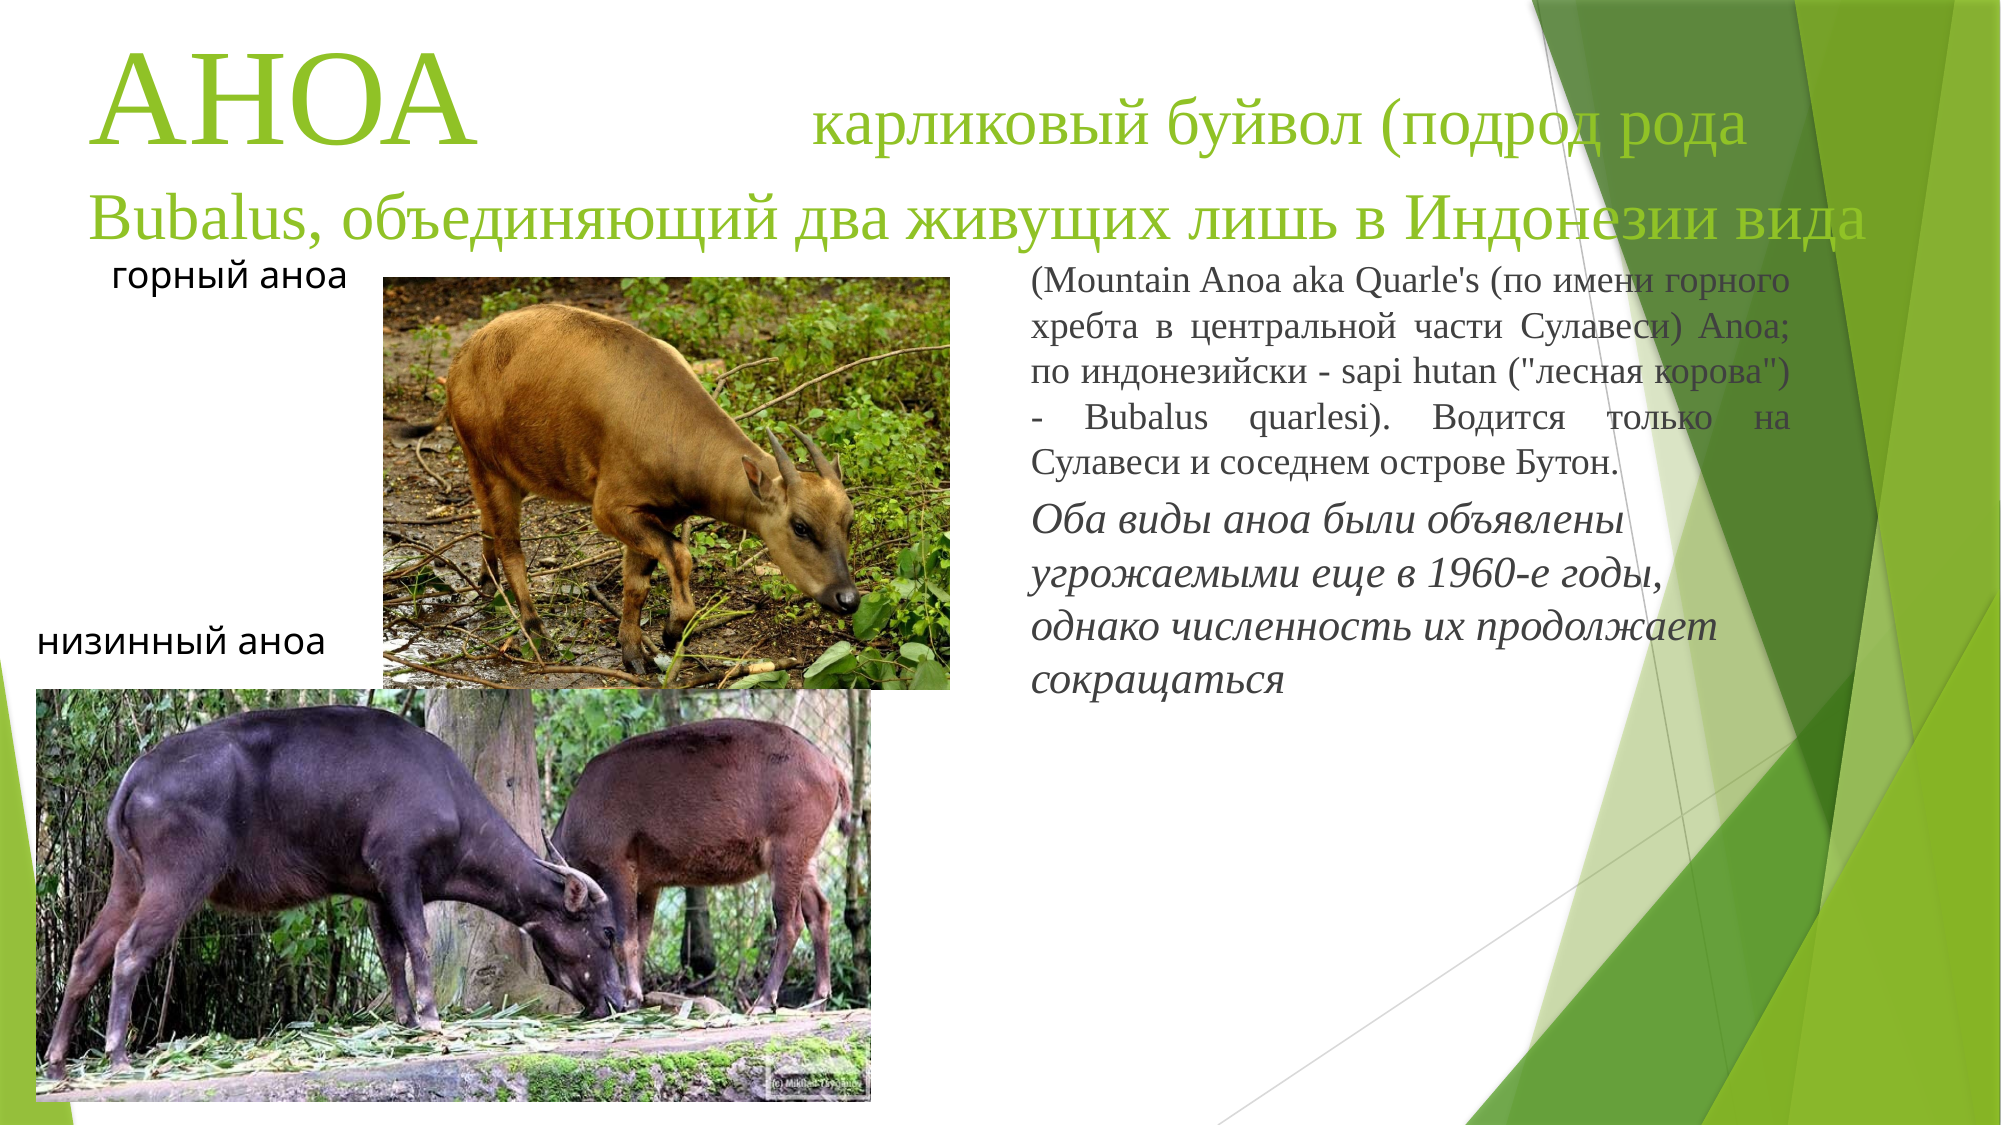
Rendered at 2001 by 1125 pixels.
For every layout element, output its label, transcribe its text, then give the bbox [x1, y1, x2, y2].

list (Mountain Anoa aka Quarle's (по имени горного хребта в центральной части Сулавеси) Anoa; по индонезийски - sapi hutan ("лесная корова") - Bubalus quarlesi). Водится только на Сулавеси и соседнем острове Бутон. Оба виды аноа были объявлены угрожаемыми еще в 1960-е годы, однако численность их продолжает сокращаться [973, 210, 1807, 712]
text_box горный аноа [96, 243, 1124, 304]
text_box низинный аноа [956, 609, 1450, 670]
picture [36, 276, 950, 1102]
text_box низинный аноа [21, 609, 377, 670]
title АНОА карликовый буйвол (подрод рода Bubalus, объединяющий два живущих лишь в Индонезии вида [73, 0, 1961, 244]
